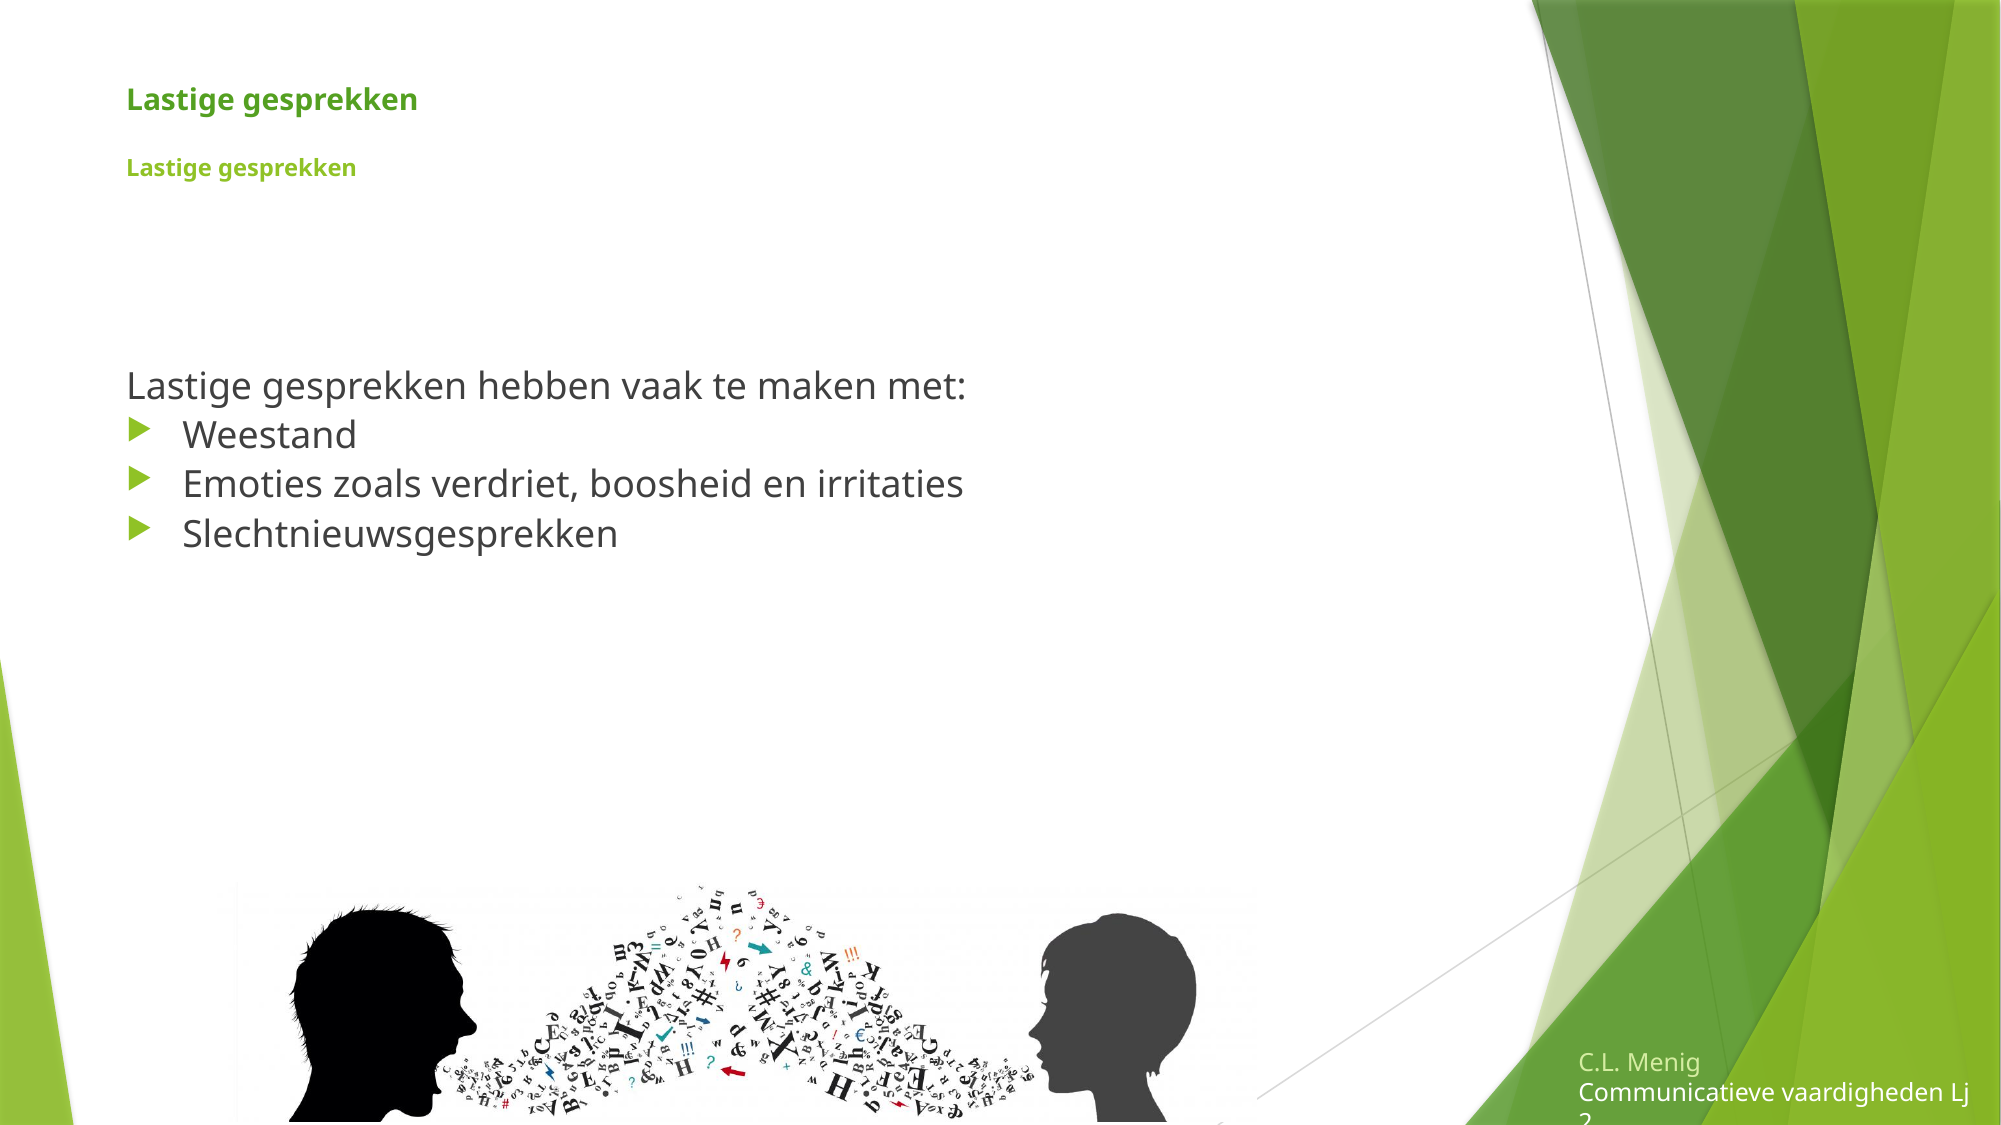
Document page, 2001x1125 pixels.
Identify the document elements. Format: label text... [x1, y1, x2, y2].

list Lastige gesprekken hebben vaak te maken met: Weestand Emoties zoals verdriet, boosheid en irritaties Slechtnieuwsgesprekken [111, 354, 1522, 992]
picture [216, 882, 1258, 1123]
title Lastige gesprekken Lastige gesprekken [111, 72, 1522, 224]
text_box C.L. Menig Communicatieve vaardigheden Lj 2 [1563, 1038, 2000, 1125]
